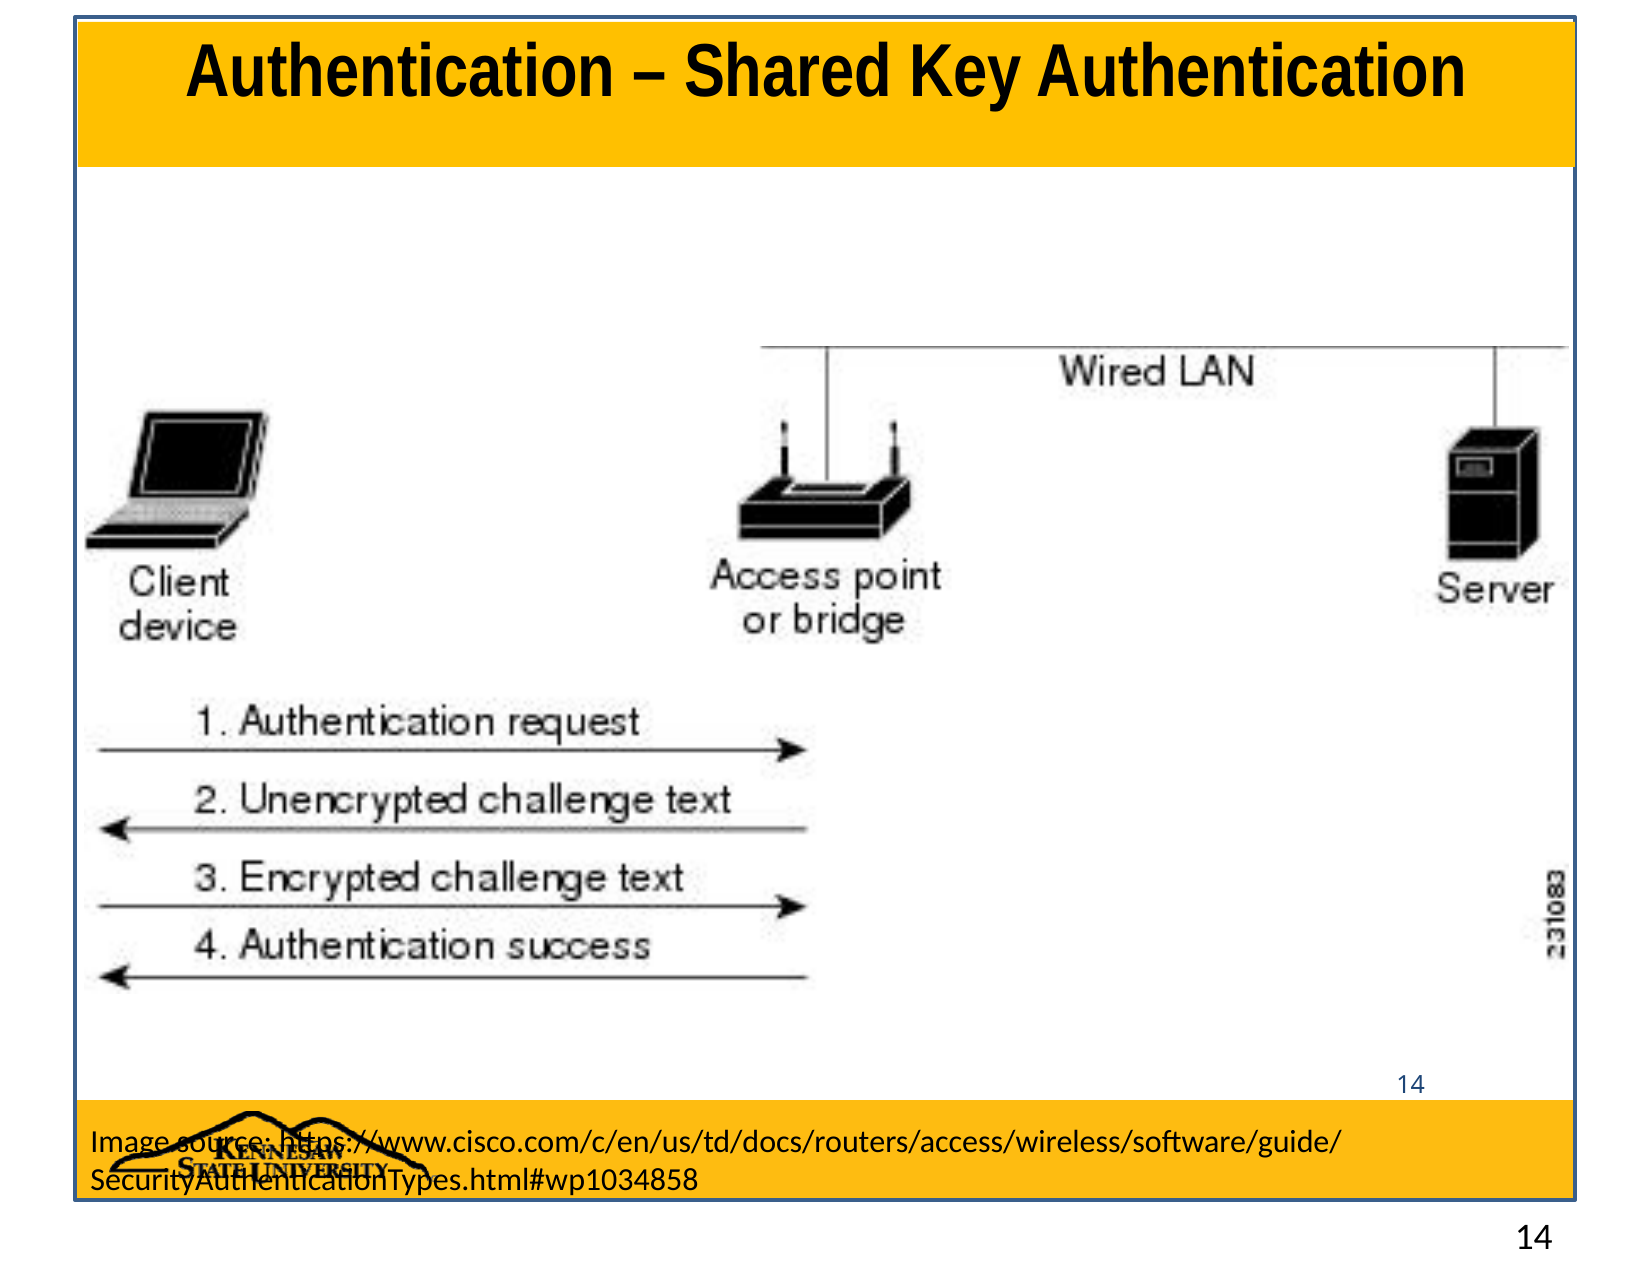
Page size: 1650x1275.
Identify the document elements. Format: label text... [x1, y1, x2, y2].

title Authentication – Shared Key Authentication [77, 21, 1575, 167]
picture [83, 345, 1570, 994]
slide_number 14 [1299, 1042, 1425, 1103]
text_box Image source: https://www.cisco.com/c/en/us/td/docs/routers/access/wireless/software/guide/SecurityAuthenticationTypes.html#wp1034858 [75, 1112, 1520, 1205]
